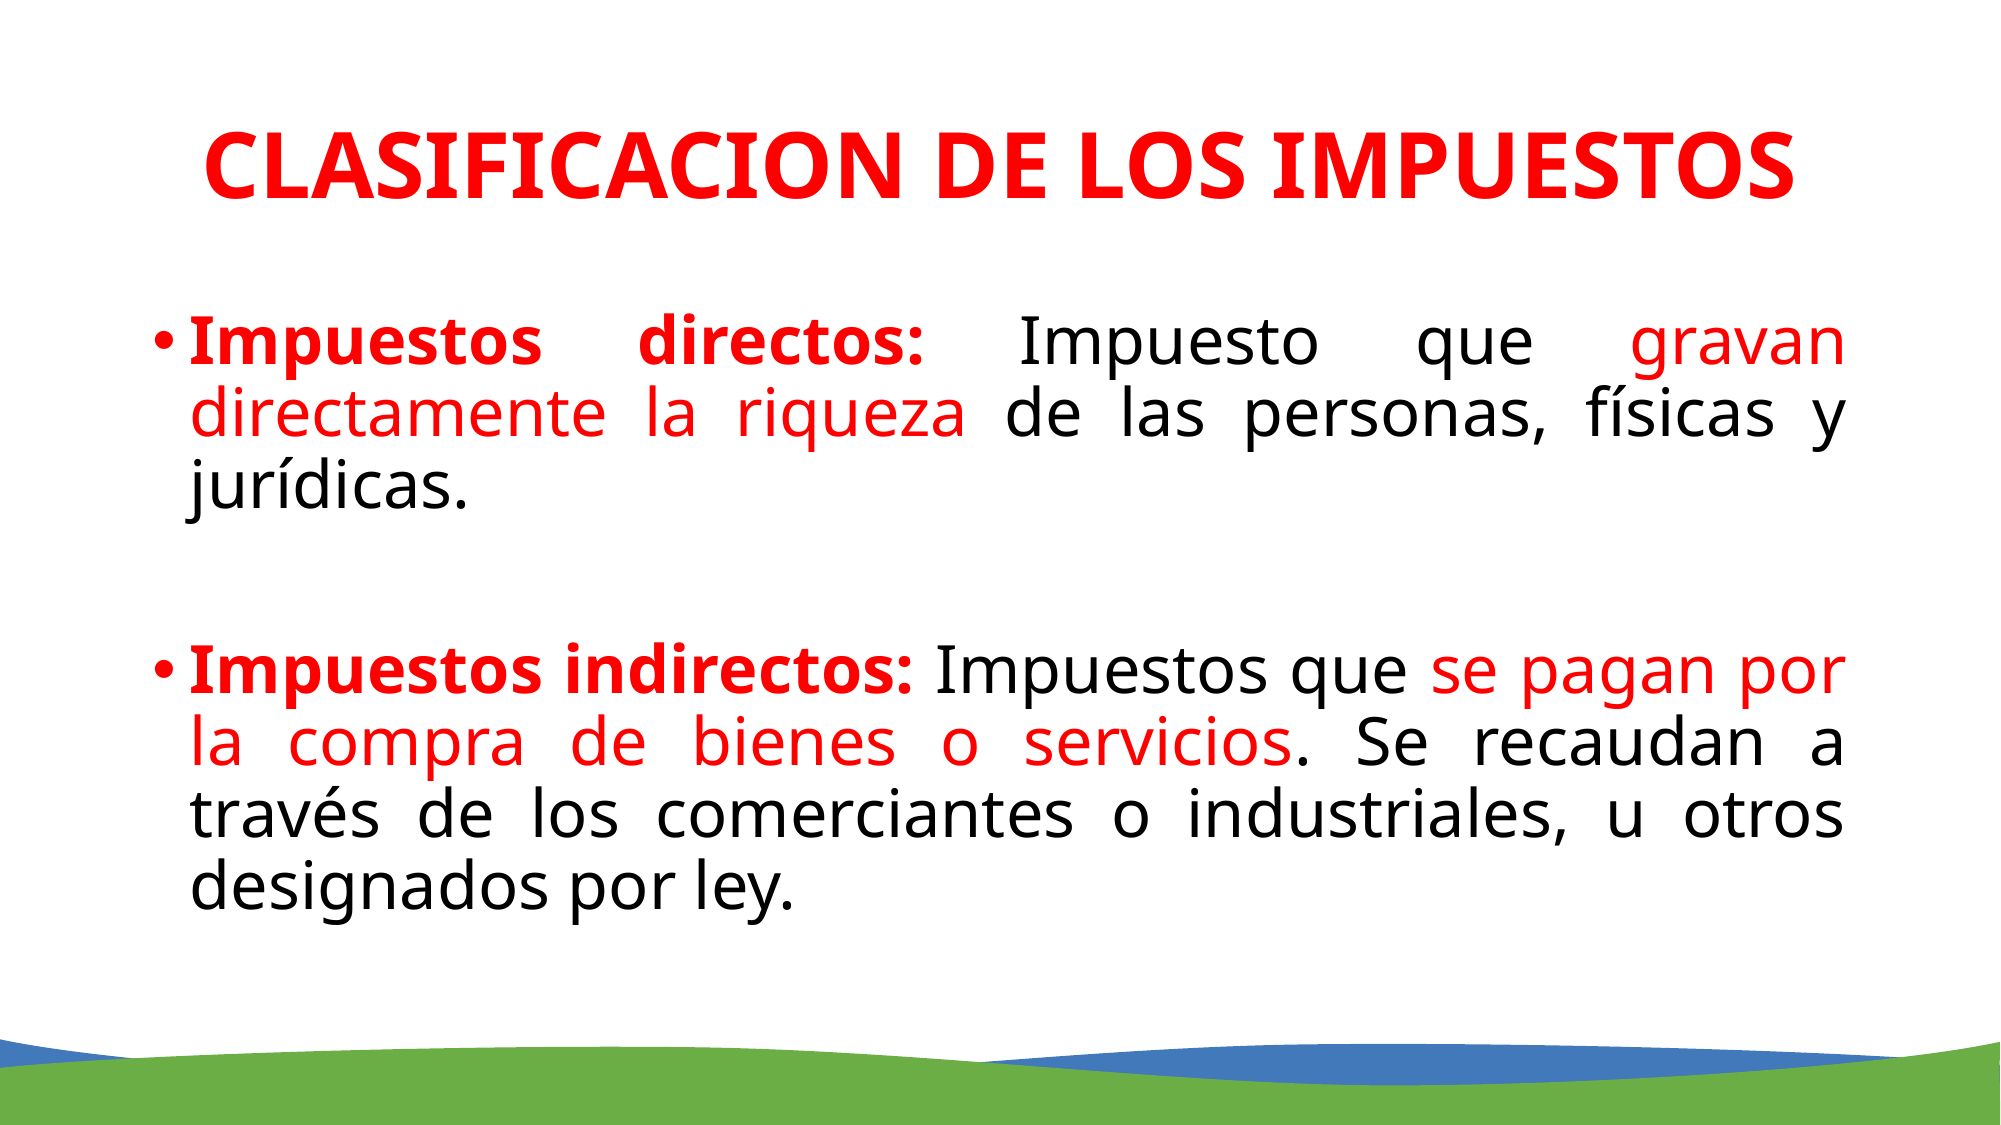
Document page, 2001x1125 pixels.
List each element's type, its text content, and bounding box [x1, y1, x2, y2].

title CLASIFICACION DE LOS IMPUESTOS [137, 59, 1863, 278]
list Impuestos directos: Impuesto que gravan directamente la riqueza de las personas, físicas y jurídicas. Impuestos indirectos: Impuestos que se pagan por la compra de bienes o servicios. Se recaudan a través de los comerciantes o industriales, u otros designados por ley. [137, 299, 1863, 1014]
